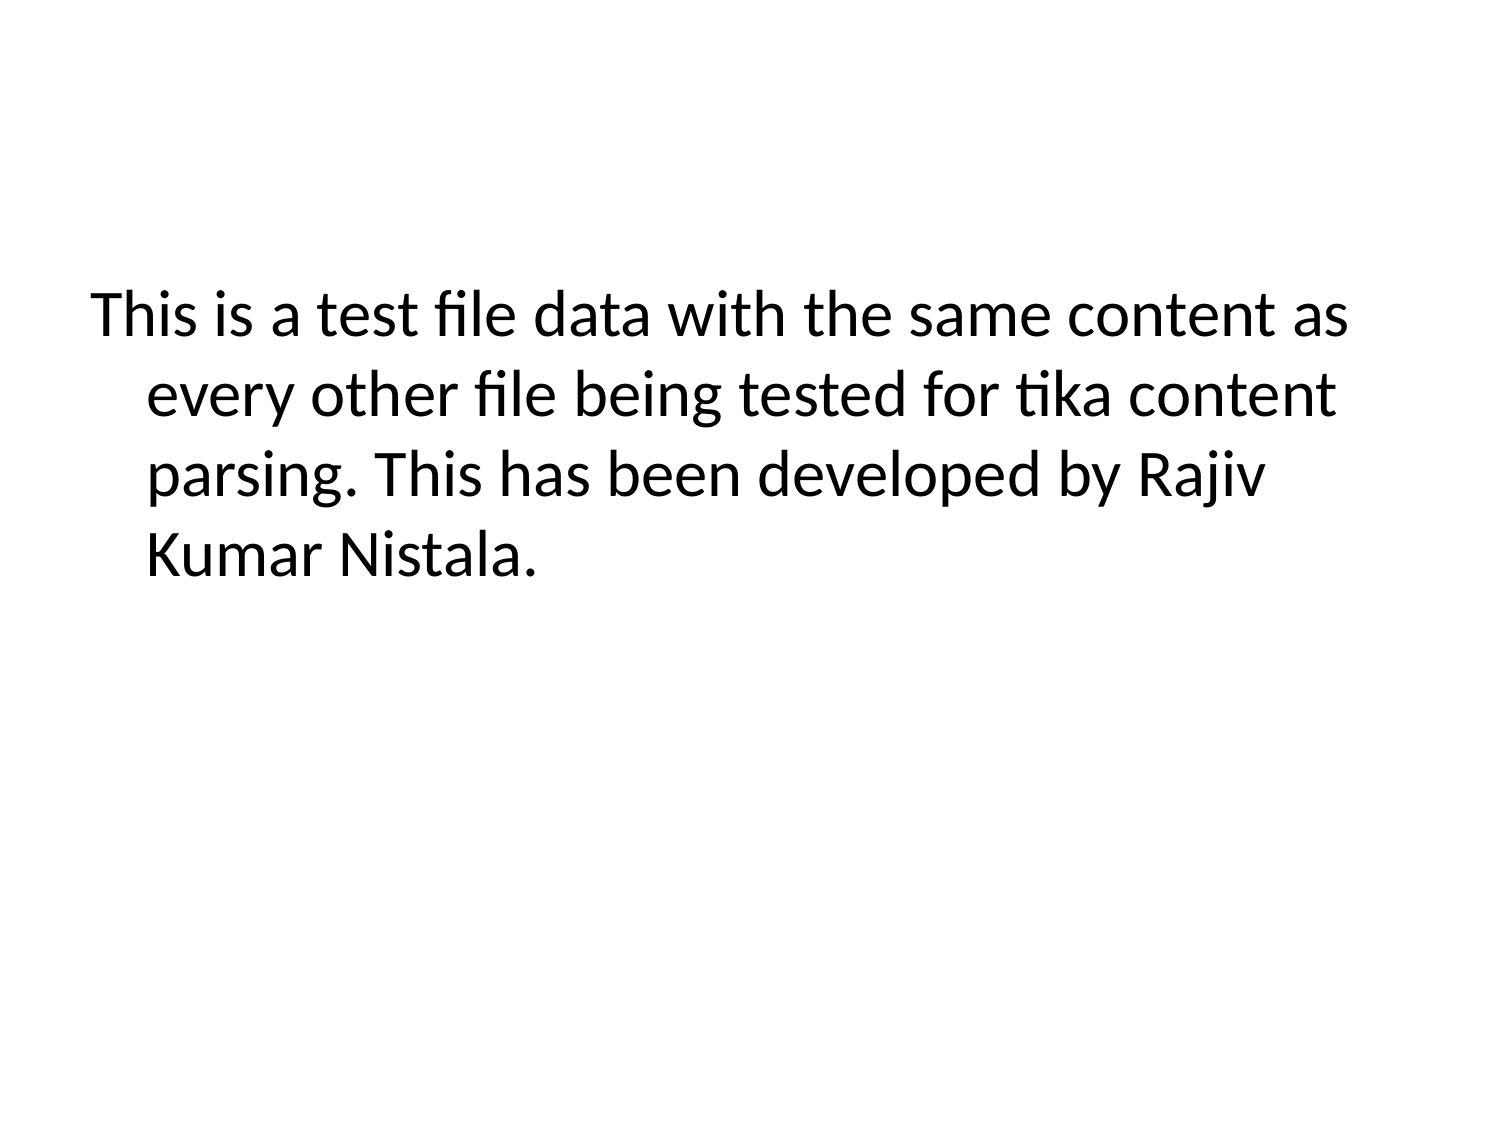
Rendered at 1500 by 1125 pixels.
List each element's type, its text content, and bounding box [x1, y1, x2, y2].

list This is a test file data with the same content as every other file being tested for tika content parsing. This has been developed by Rajiv Kumar Nistala. [75, 262, 1425, 1005]
